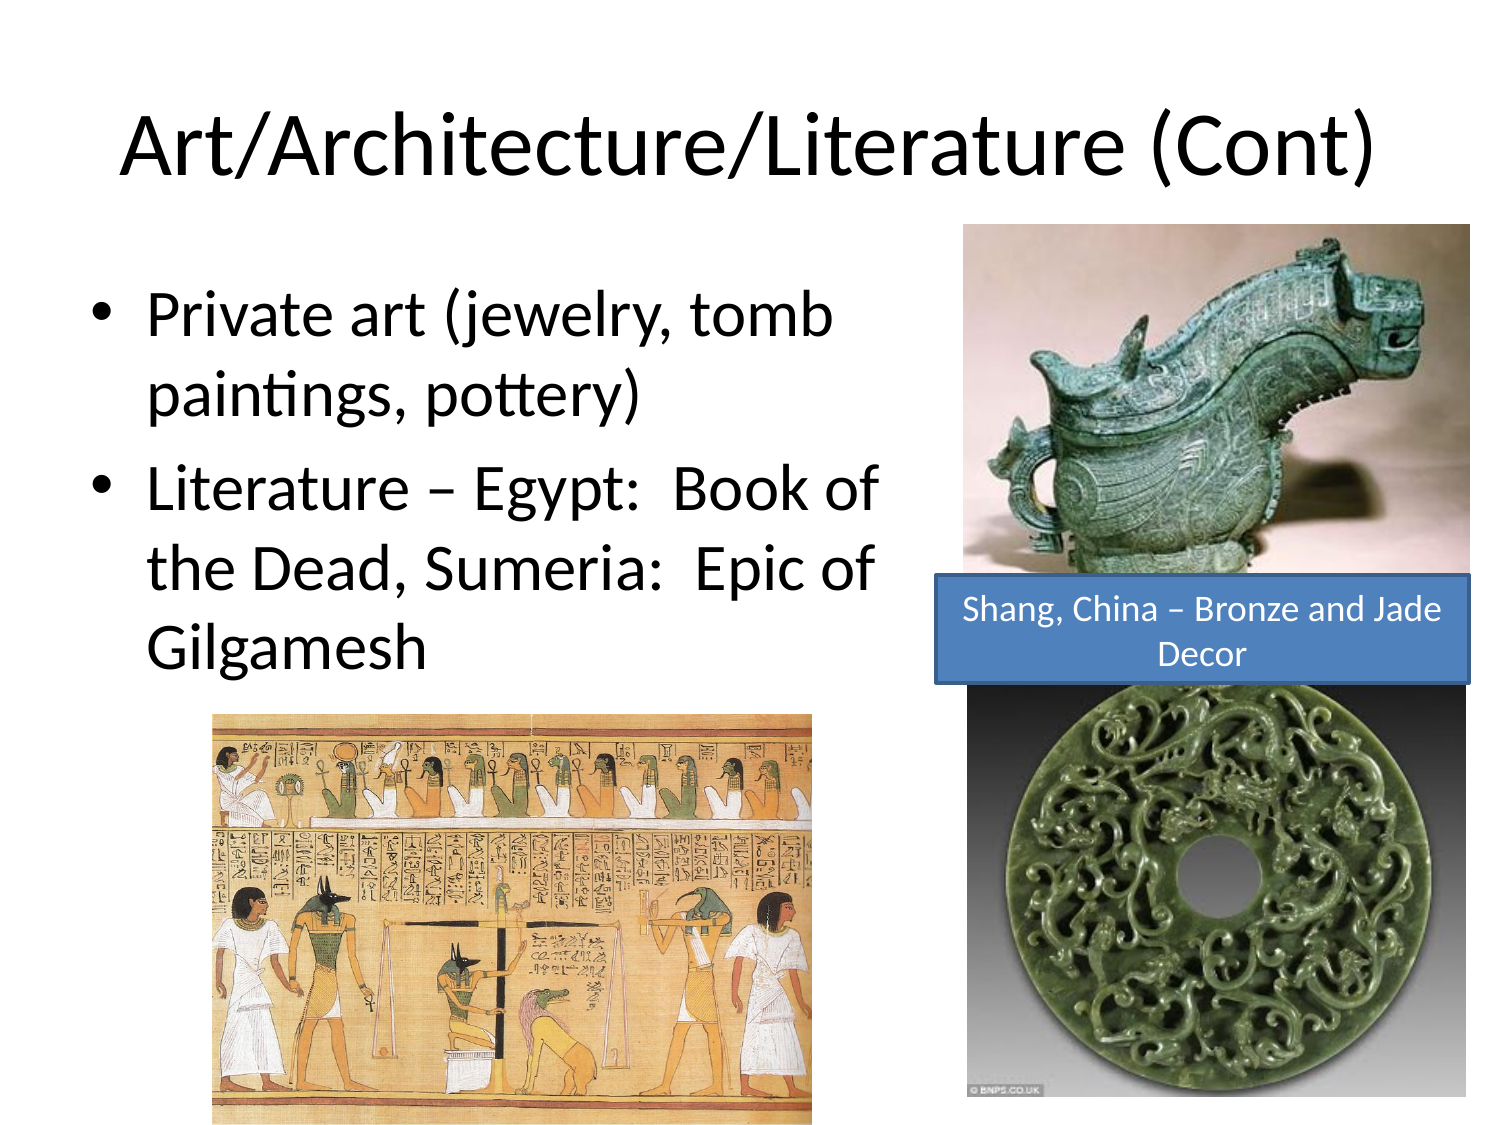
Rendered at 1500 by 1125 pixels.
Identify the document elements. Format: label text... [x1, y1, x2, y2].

title Art/Architecture/Literature (Cont) [75, 45, 1425, 233]
picture [212, 714, 812, 1125]
picture [963, 224, 1471, 605]
list Private art (jewelry, tomb paintings, pottery) Literature – Egypt: Book of the Dead, Sumeria: Epic of Gilgamesh [75, 262, 961, 1005]
text_box Shang, China – Bronze and Jade Decor [934, 573, 1471, 685]
picture [966, 662, 1466, 1098]
